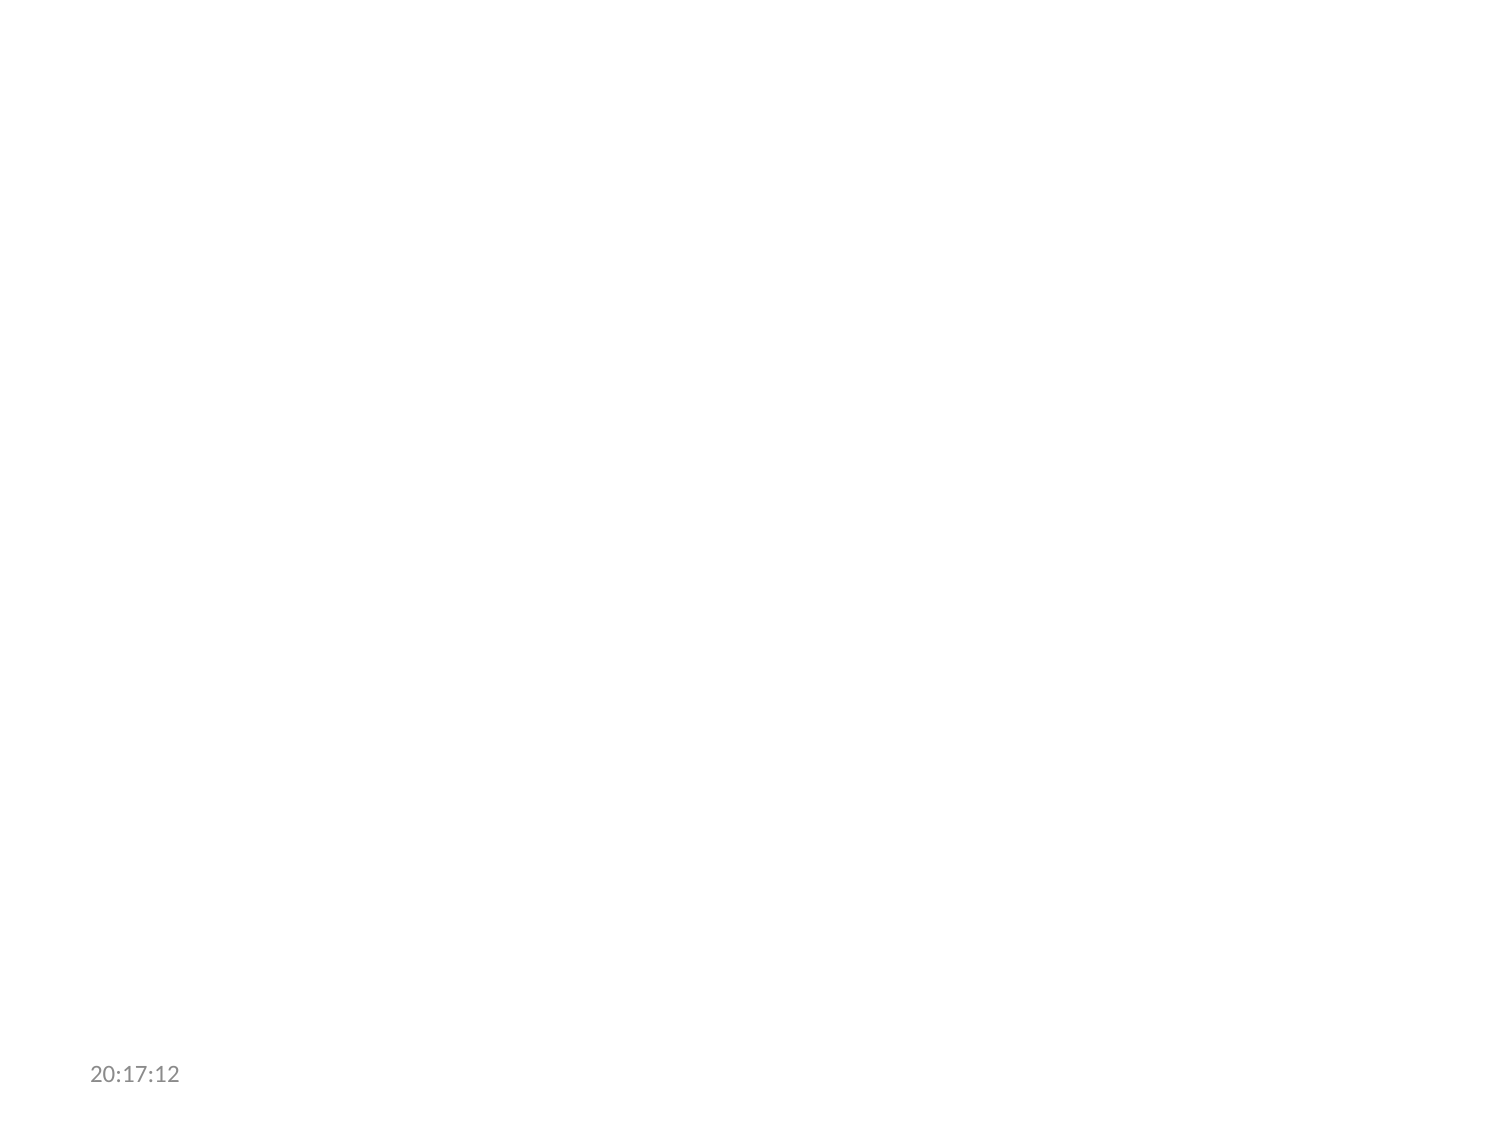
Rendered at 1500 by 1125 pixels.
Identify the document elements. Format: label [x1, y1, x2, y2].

slide_number [75, 1042, 425, 1103]
